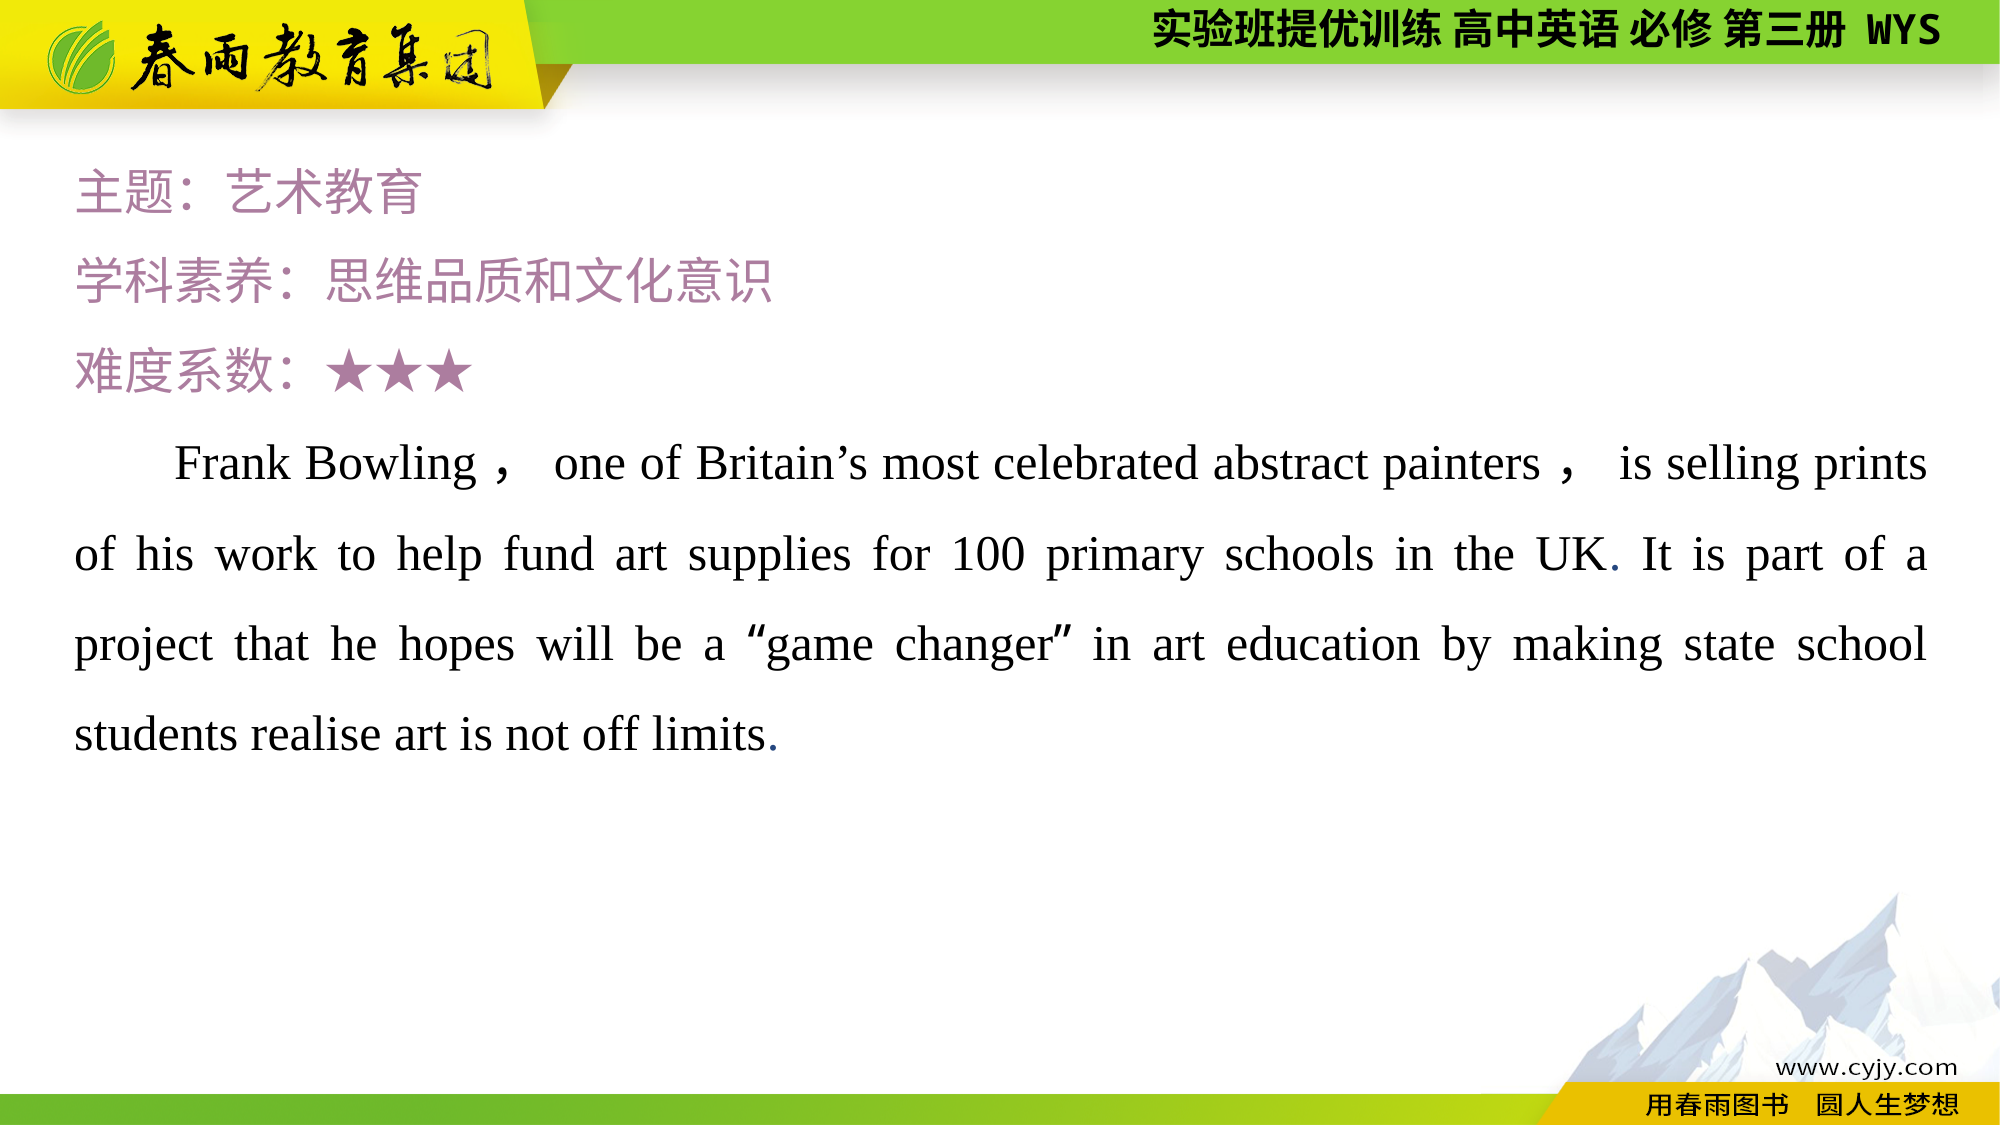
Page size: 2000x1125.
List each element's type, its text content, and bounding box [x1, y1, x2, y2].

picture [0, 0, 2000, 1125]
list 主题：艺术教育 学科素养：思维品质和文化意识 难度系数：★★★ Frank Bowling，one of Britain’s most celebrated abstract painters，is selling prints of his work to help fund art supplies for 100 primary schools in the UK. It is part of a project that he hopes will be a “game changer” in art education by making state school students realise art is not off limits. [59, 122, 1944, 763]
